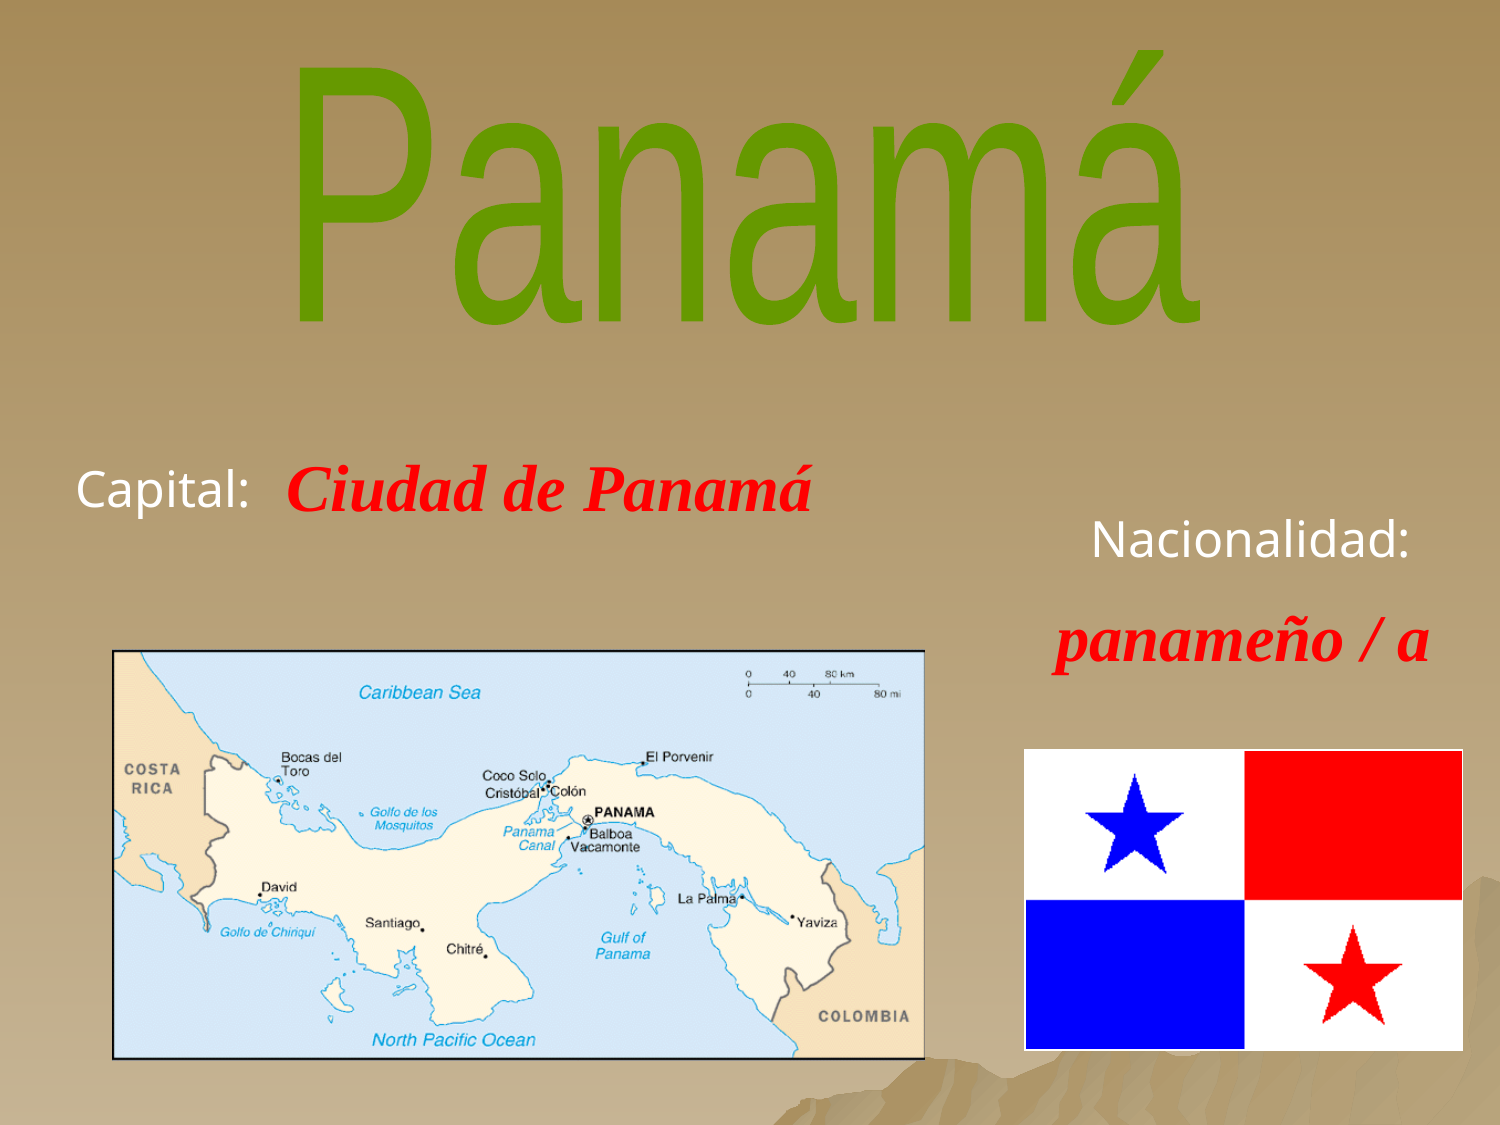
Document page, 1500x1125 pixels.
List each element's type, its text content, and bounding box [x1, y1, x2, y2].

picture [1024, 748, 1463, 1051]
text_box Ciudad de Panamá [212, 437, 888, 533]
text_box panameño / a [1012, 587, 1475, 683]
text_box Capital: [60, 449, 266, 525]
picture [112, 649, 926, 1061]
text_box Nacionalidad: [1075, 499, 1427, 575]
